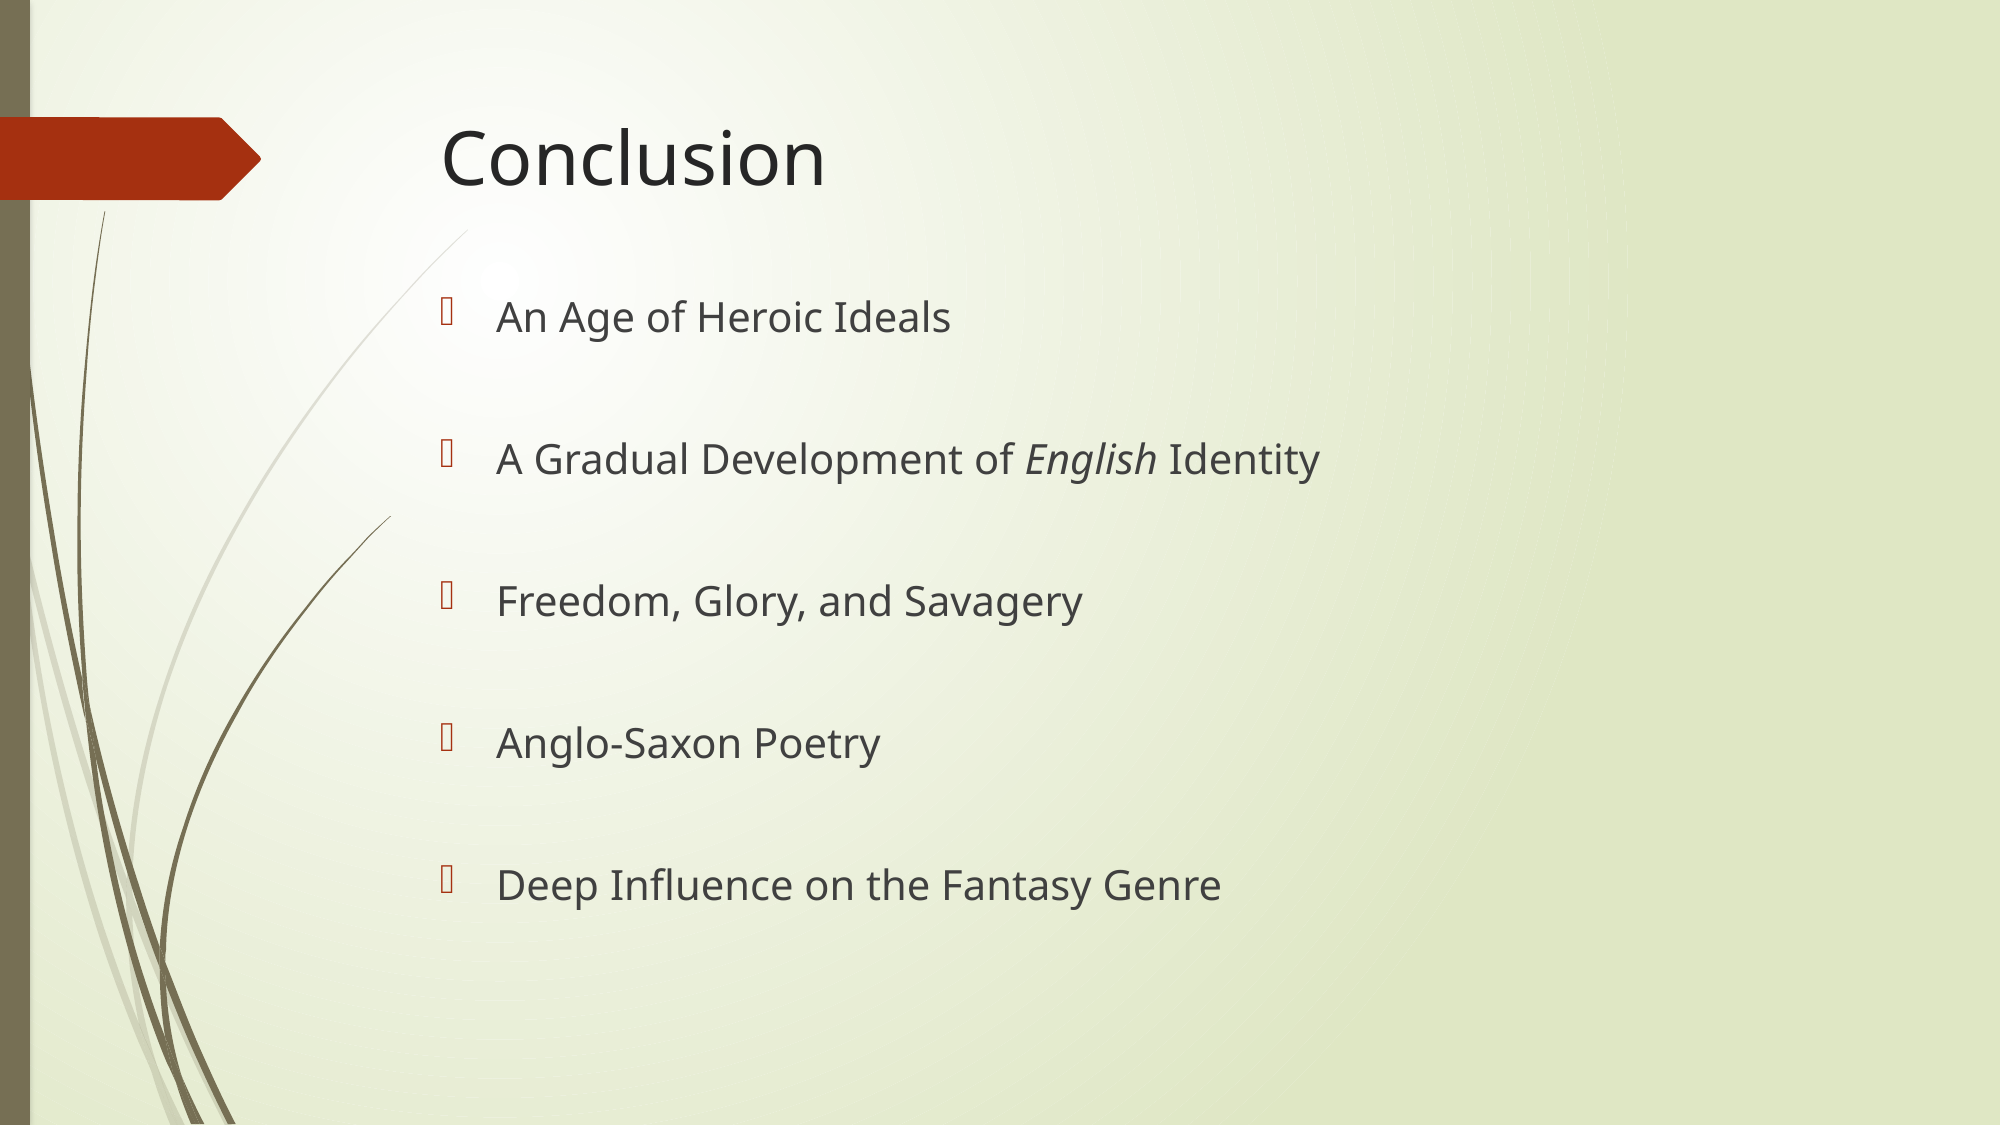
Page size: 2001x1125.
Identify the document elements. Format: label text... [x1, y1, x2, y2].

list An Age of Heroic Ideals A Gradual Development of English Identity Freedom, Glory, and Savagery Anglo-Saxon Poetry Deep Influence on the Fantasy Genre [424, 283, 1888, 1005]
title Conclusion [425, 102, 1888, 283]
